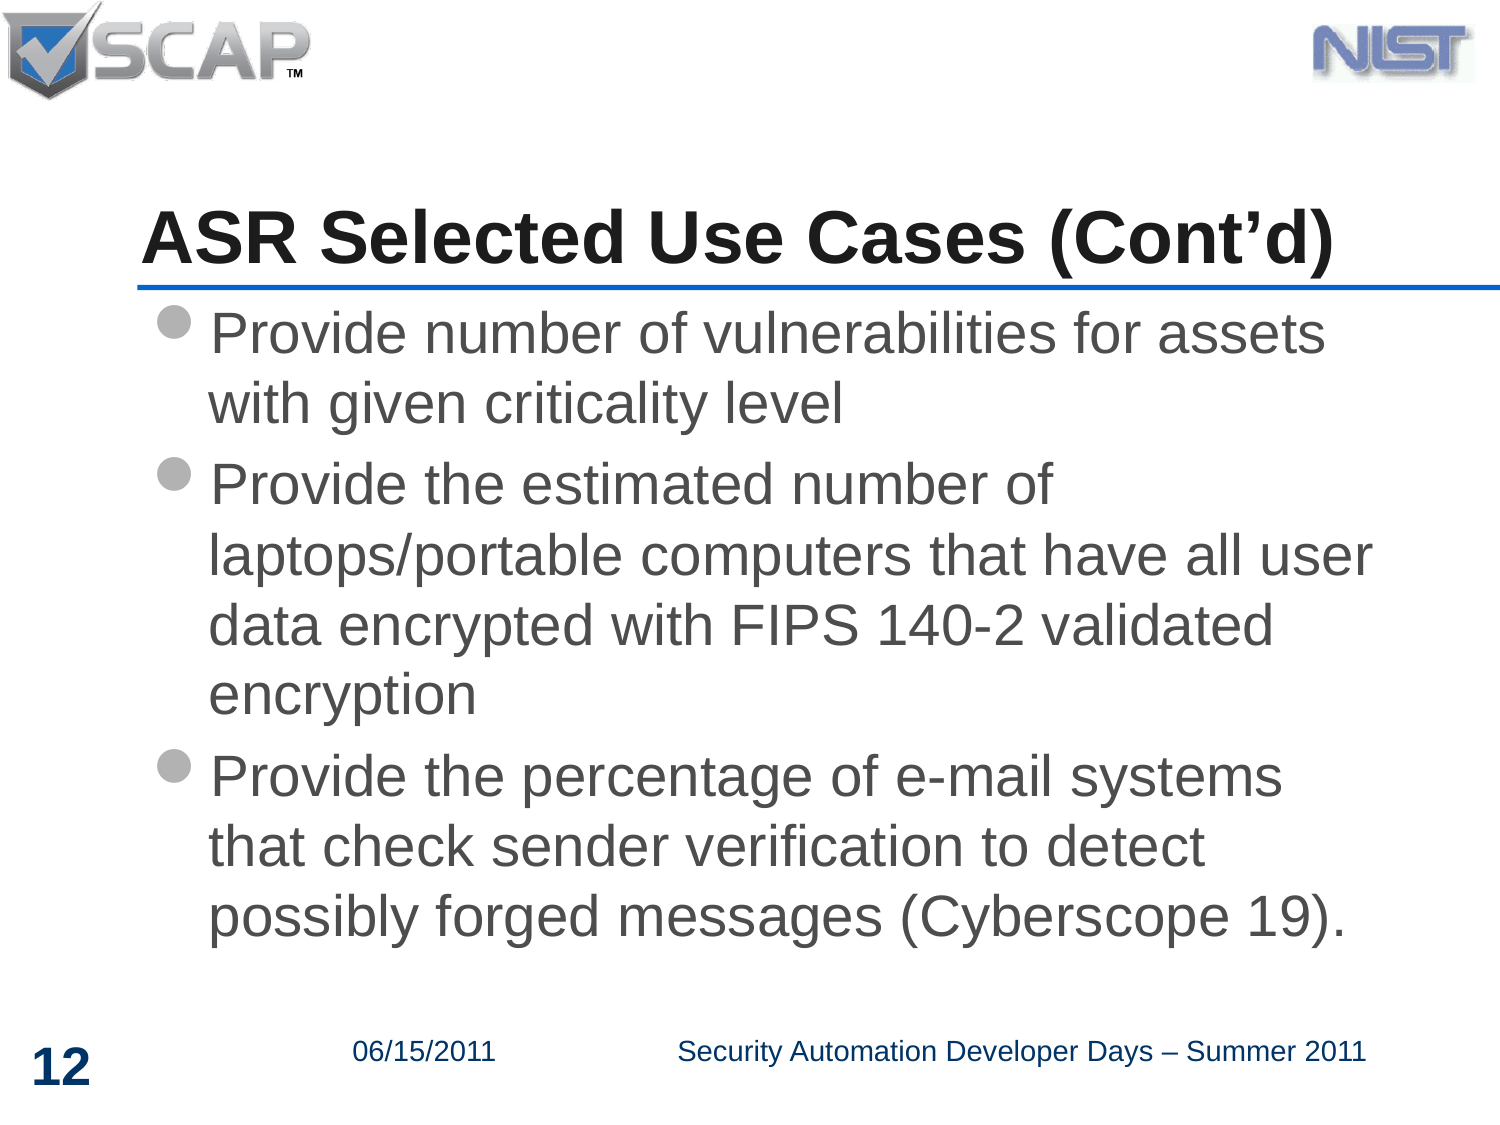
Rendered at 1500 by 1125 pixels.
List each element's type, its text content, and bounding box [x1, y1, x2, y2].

title ASR Selected Use Cases (Cont’d) [124, 99, 1426, 288]
slide_number 12 [13, 1023, 111, 1105]
picture [0, 0, 313, 103]
list Provide number of vulnerabilities for assets with given criticality level Provide the estimated number of laptops/portable computers that have all user data encrypted with FIPS 140-2 validated encryption Provide the percentage of e-mail systems that check sender verification to detect possibly forged messages (Cyberscope 19). [137, 287, 1400, 1026]
footer Security Automation Developer Days – Summer 2011 [662, 1025, 1426, 1103]
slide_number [337, 1026, 662, 1103]
picture [1312, 24, 1475, 83]
